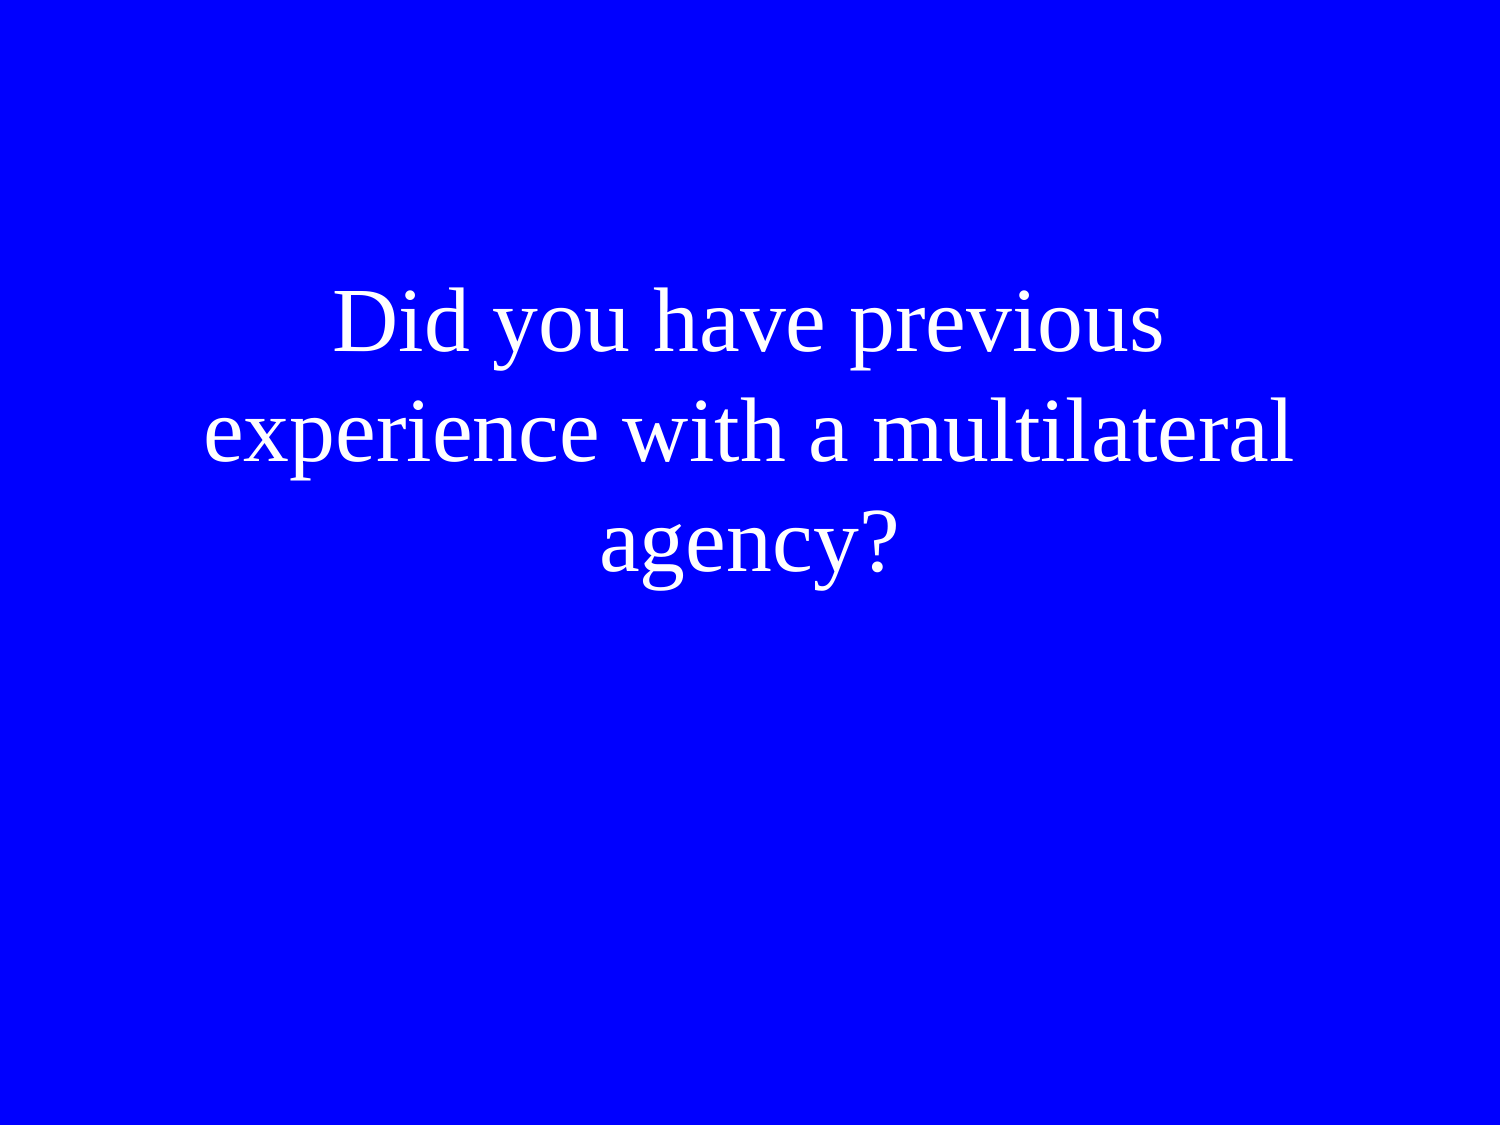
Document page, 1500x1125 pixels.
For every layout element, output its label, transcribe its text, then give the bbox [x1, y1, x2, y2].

title Did you have previous experience with a multilateral agency? [112, 174, 1388, 676]
